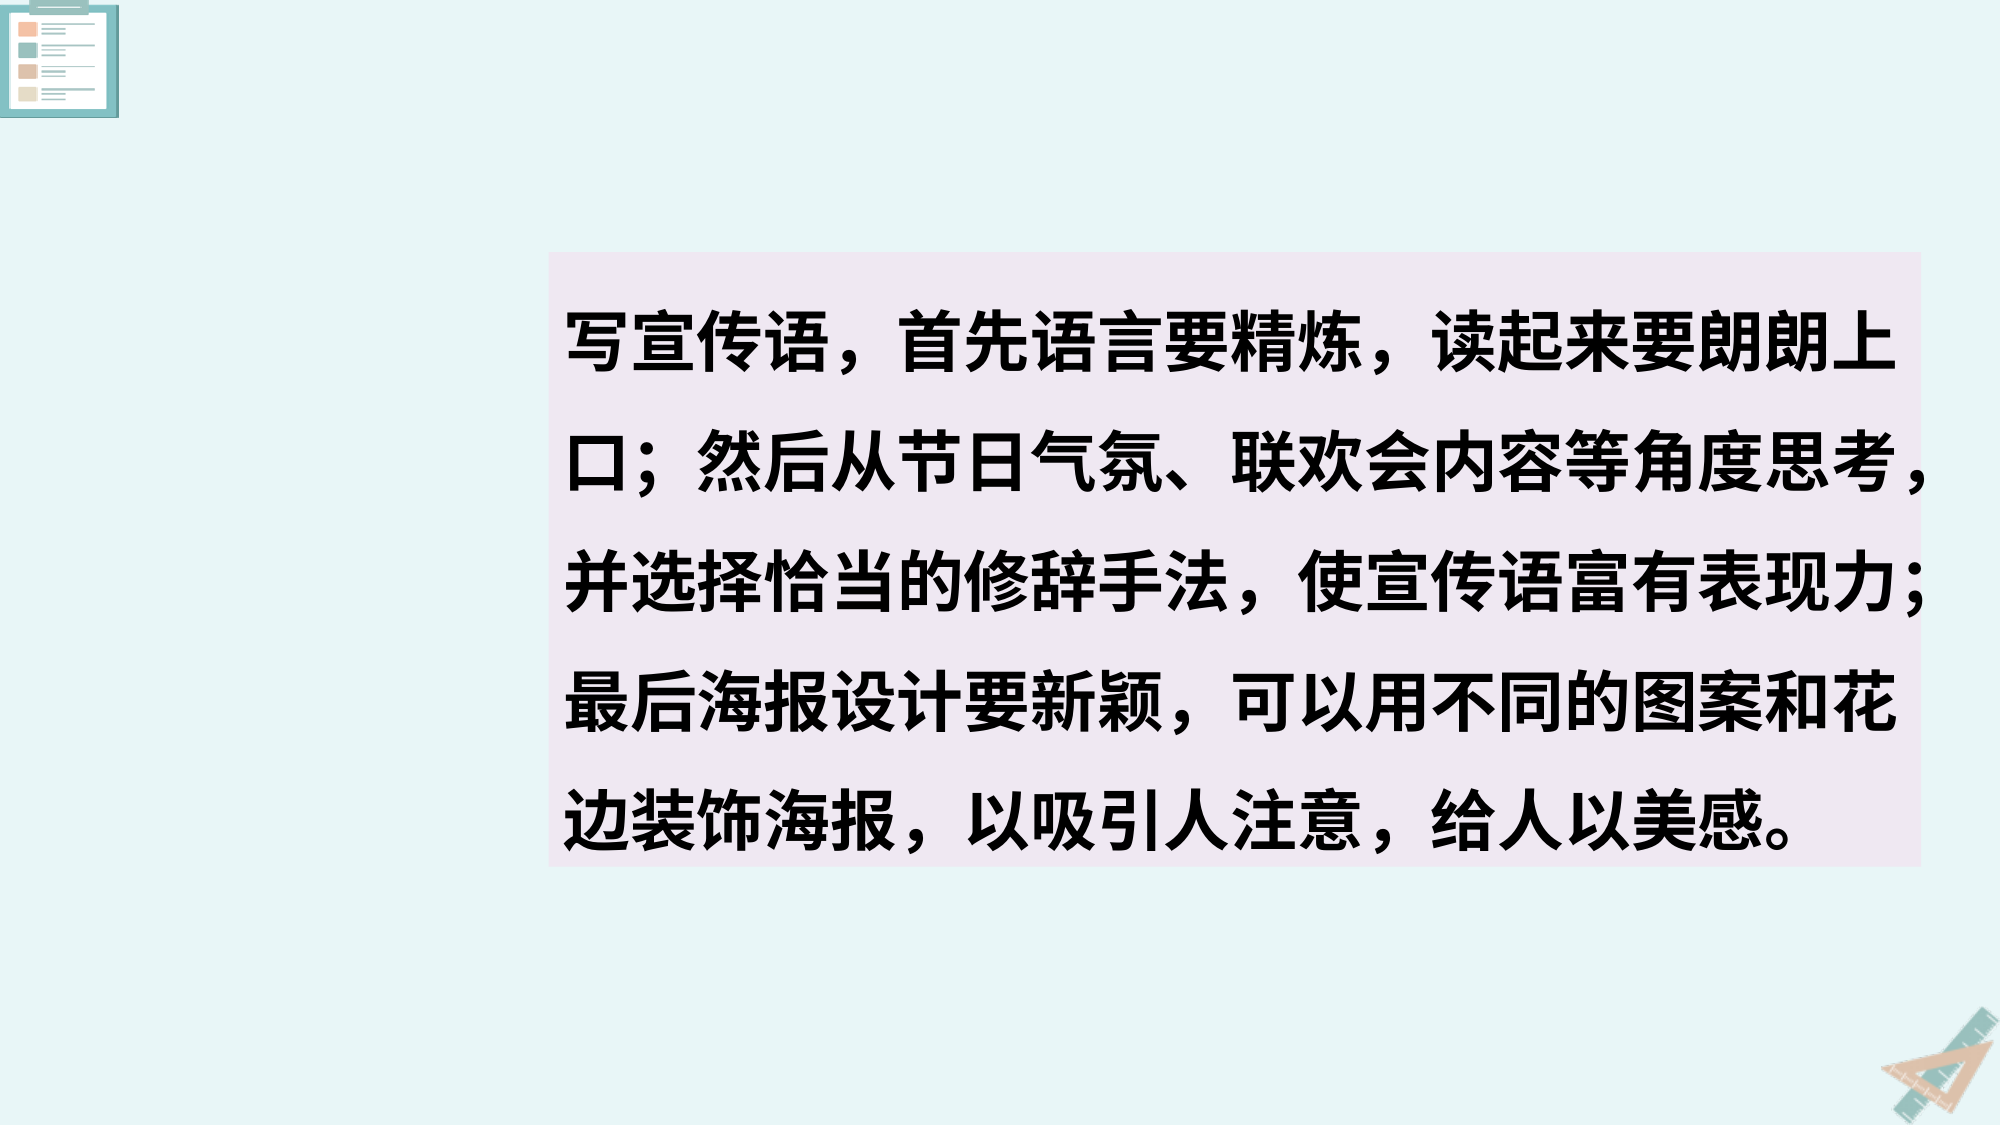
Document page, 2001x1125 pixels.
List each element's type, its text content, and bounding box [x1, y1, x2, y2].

text_box 写宣传语，首先语言要精炼，读起来要朗朗上口；然后从节日气氛、联欢会内容等角度思考，并选择恰当的修辞手法，使宣传语富有表现力；最后海报设计要新颖，可以用不同的图案和花边装饰海报，以吸引人注意，给人以美感。 [548, 252, 1922, 867]
picture [0, 0, 119, 119]
picture [1881, 1006, 2000, 1125]
